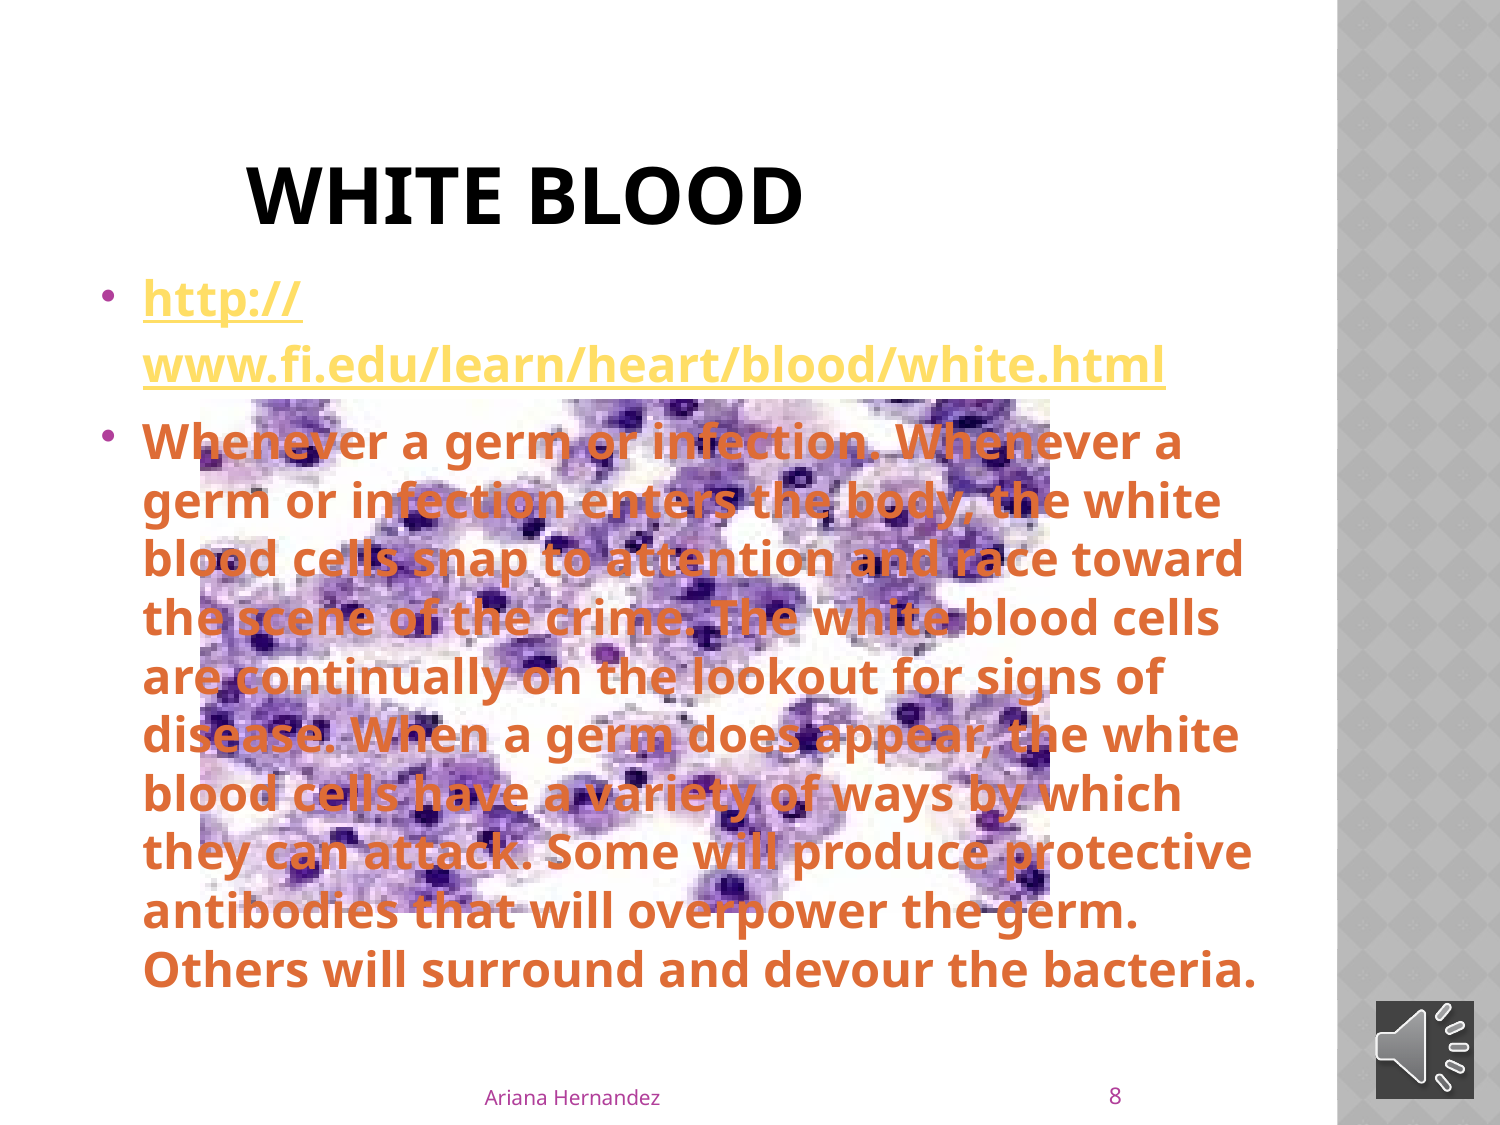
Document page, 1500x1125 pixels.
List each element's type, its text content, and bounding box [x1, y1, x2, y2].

footer Ariana Hernandez [75, 1075, 675, 1114]
list http://www.fi.edu/learn/heart/blood/white.html Whenever a germ or infection. Whenever a germ or infection enters the body, the white blood cells snap to attention and race toward the scene of the crime. The white blood cells are continually on the lookout for signs of disease. When a germ does appear, the white blood cells have a variety of ways by which they can attack. Some will produce protective antibodies that will overpower the germ. Others will surround and devour the bacteria. [87, 259, 1275, 1055]
slide_number 8 [1025, 1075, 1122, 1113]
picture [199, 399, 1051, 913]
picture [1374, 999, 1476, 1101]
title white blood [75, 52, 1263, 240]
